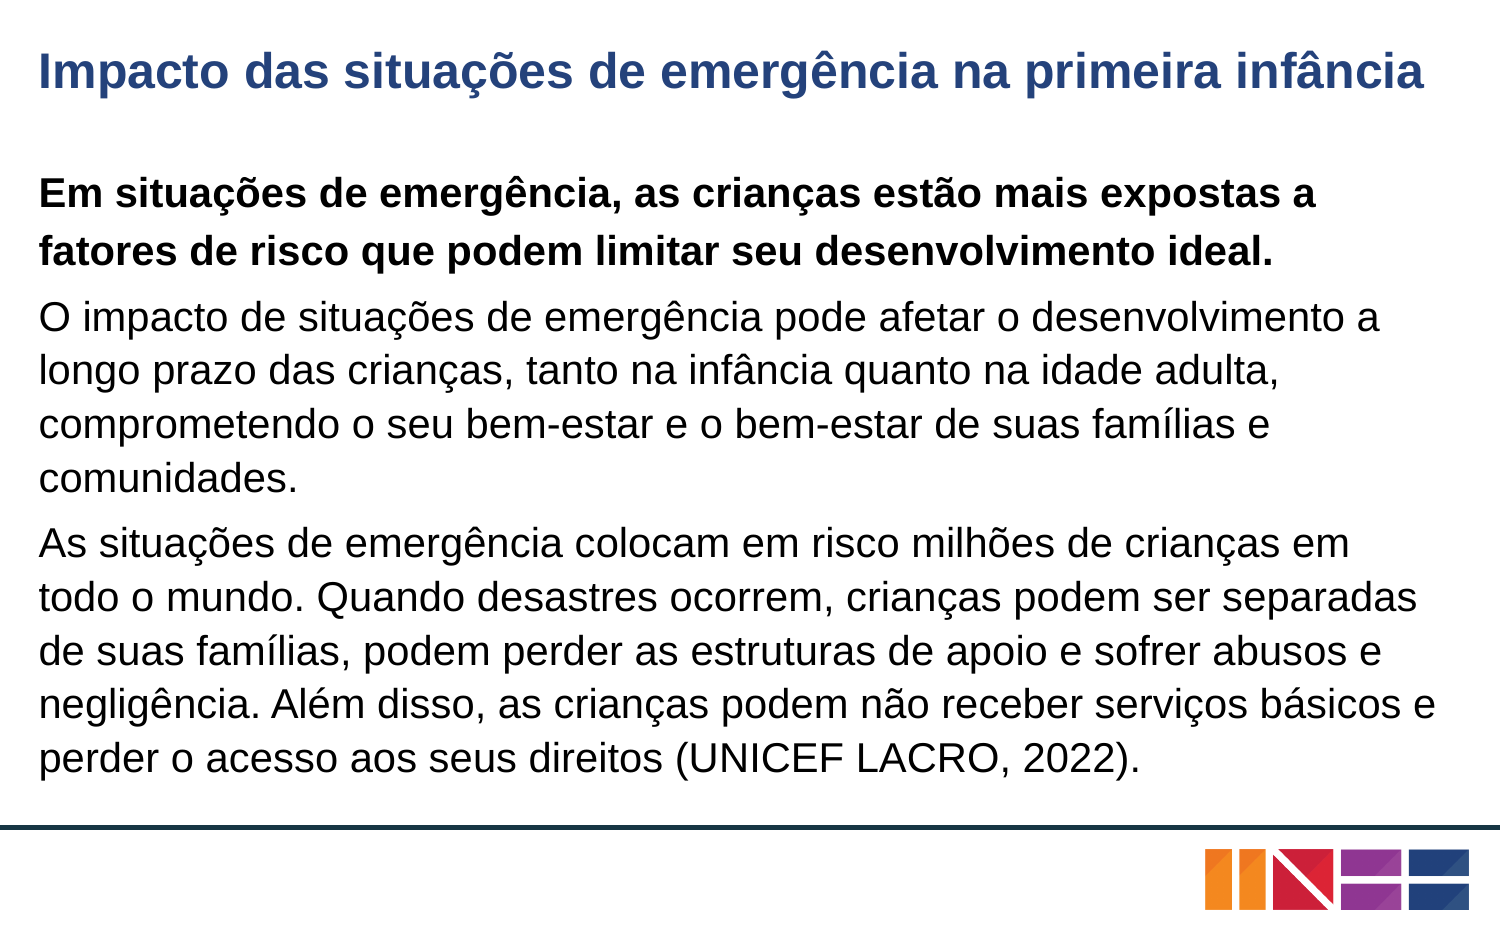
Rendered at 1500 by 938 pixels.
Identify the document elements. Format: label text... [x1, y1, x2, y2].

picture [1205, 849, 1469, 910]
list Em situações de emergência, as crianças estão mais expostas a fatores de risco que podem limitar seu desenvolvimento ideal. O impacto de situações de emergência pode afetar o desenvolvimento a longo prazo das crianças, tanto na infância quanto na idade adulta, comprometendo o seu bem-estar e o bem-estar de suas famílias e comunidades. As situações de emergência colocam em risco milhões de crianças em todo o mundo. Quando desastres ocorrem, crianças podem ser separadas de suas famílias, podem perder as estruturas de apoio e sofrer abusos e negligência. Além disso, as crianças podem não receber serviços básicos e perder o acesso aos seus direitos (UNICEF LACRO, 2022). [23, 143, 1457, 818]
title Impacto das situações de emergência na primeira infância [23, 23, 1468, 121]
